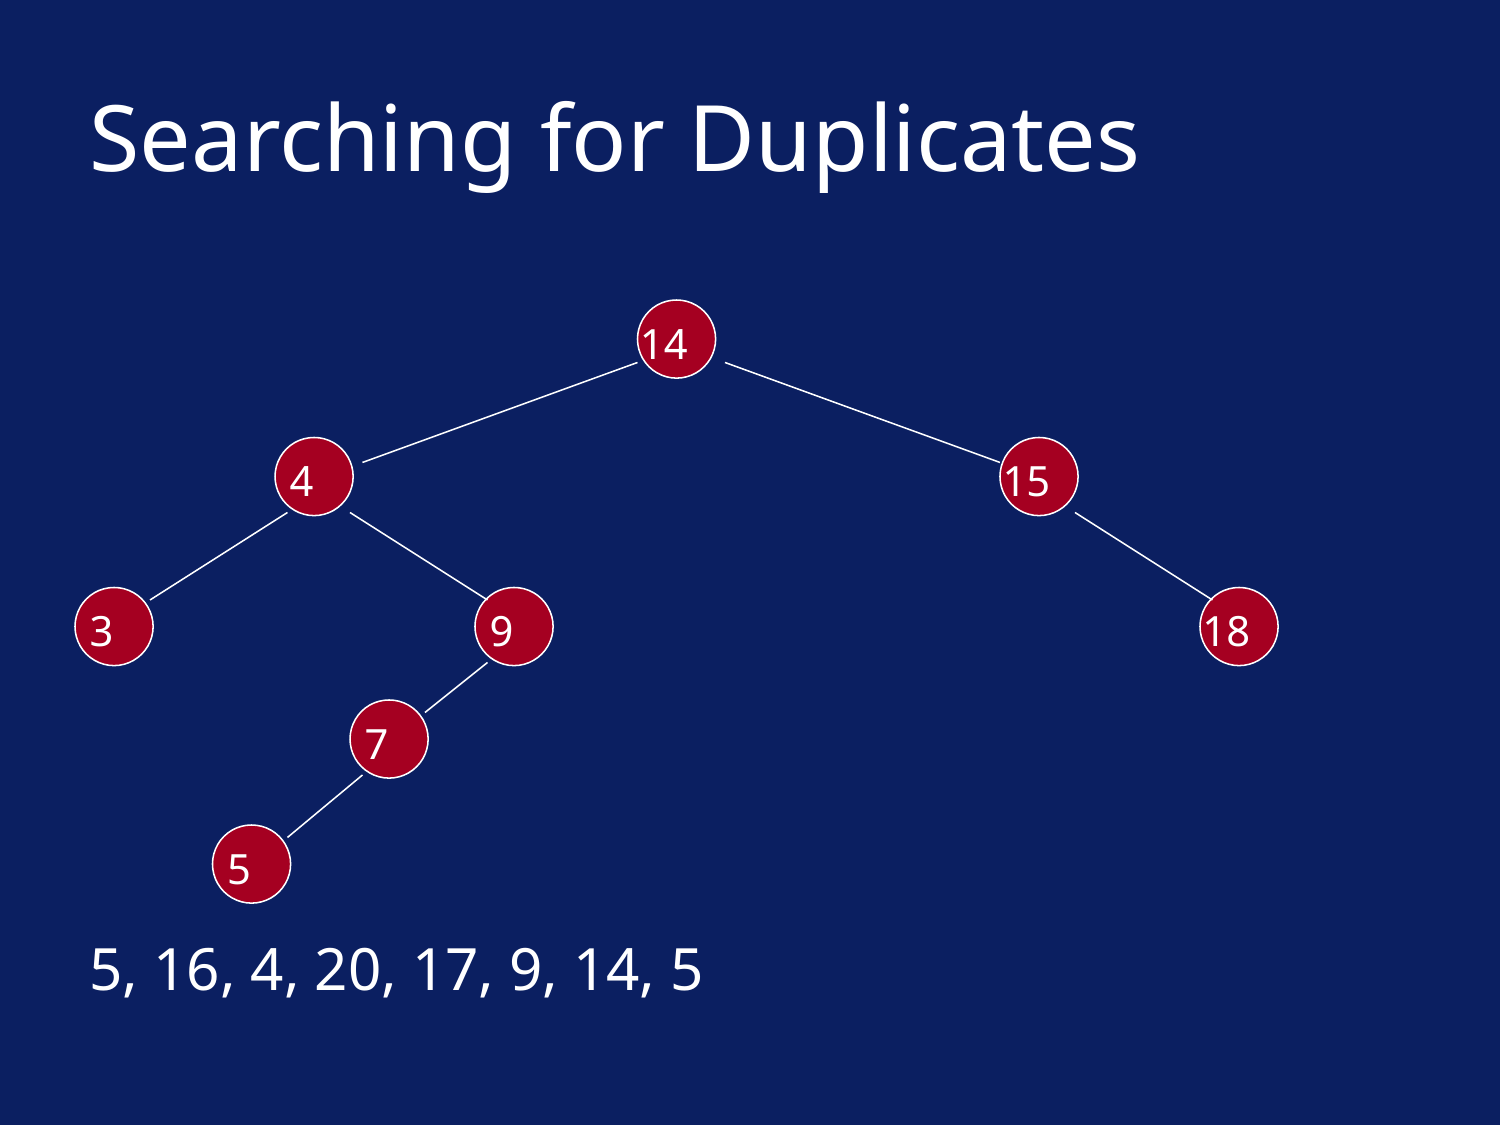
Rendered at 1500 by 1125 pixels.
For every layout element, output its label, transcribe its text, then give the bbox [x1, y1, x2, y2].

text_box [62, 587, 154, 676]
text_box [337, 699, 429, 789]
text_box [362, 362, 638, 463]
list 5, 16, 4, 20, 17, 9, 14, 5 [74, 924, 1425, 1038]
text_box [462, 587, 554, 676]
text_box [199, 824, 291, 914]
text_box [262, 437, 354, 526]
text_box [349, 512, 488, 601]
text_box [624, 299, 716, 389]
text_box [987, 437, 1079, 526]
title Searching for Duplicates [74, 59, 1425, 210]
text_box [724, 362, 1001, 463]
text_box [149, 512, 288, 601]
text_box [1074, 512, 1213, 601]
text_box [287, 774, 363, 838]
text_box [424, 662, 488, 713]
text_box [1187, 587, 1279, 676]
